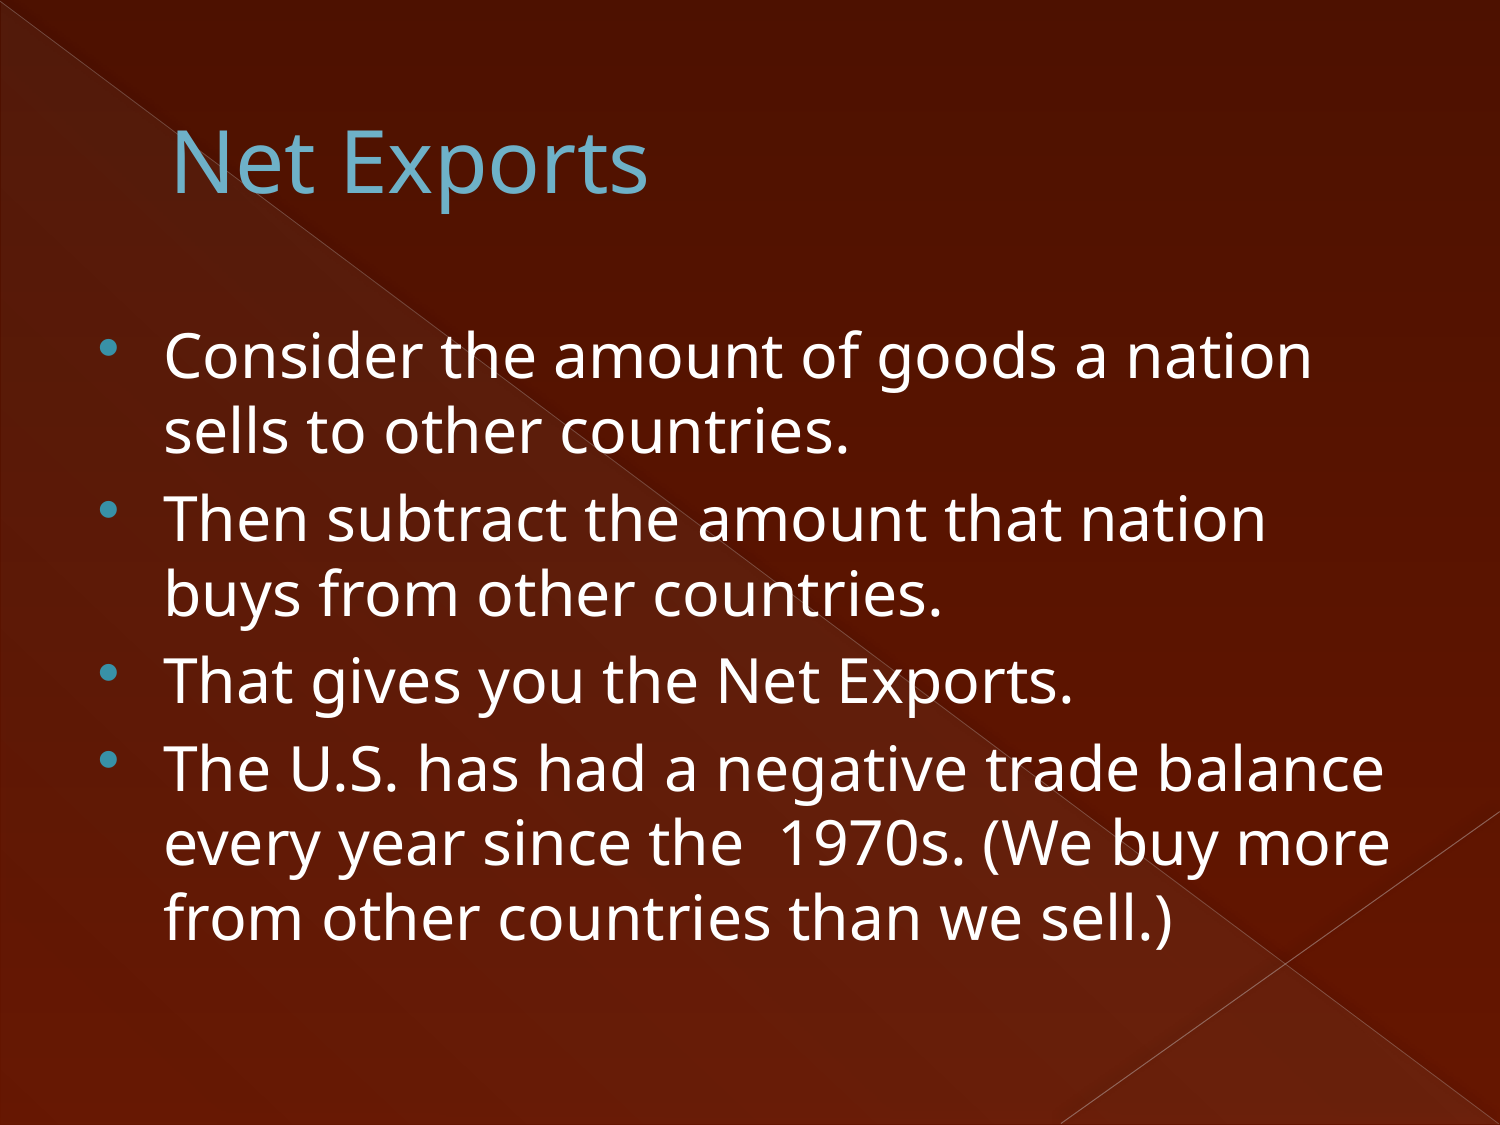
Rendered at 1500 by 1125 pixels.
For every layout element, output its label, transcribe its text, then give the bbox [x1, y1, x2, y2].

title Net Exports [75, 43, 1425, 274]
list Consider the amount of goods a nation sells to other countries. Then subtract the amount that nation buys from other countries. That gives you the Net Exports. The U.S. has had a negative trade balance every year since the 1970s. (We buy more from other countries than we sell.) [75, 308, 1425, 1059]
